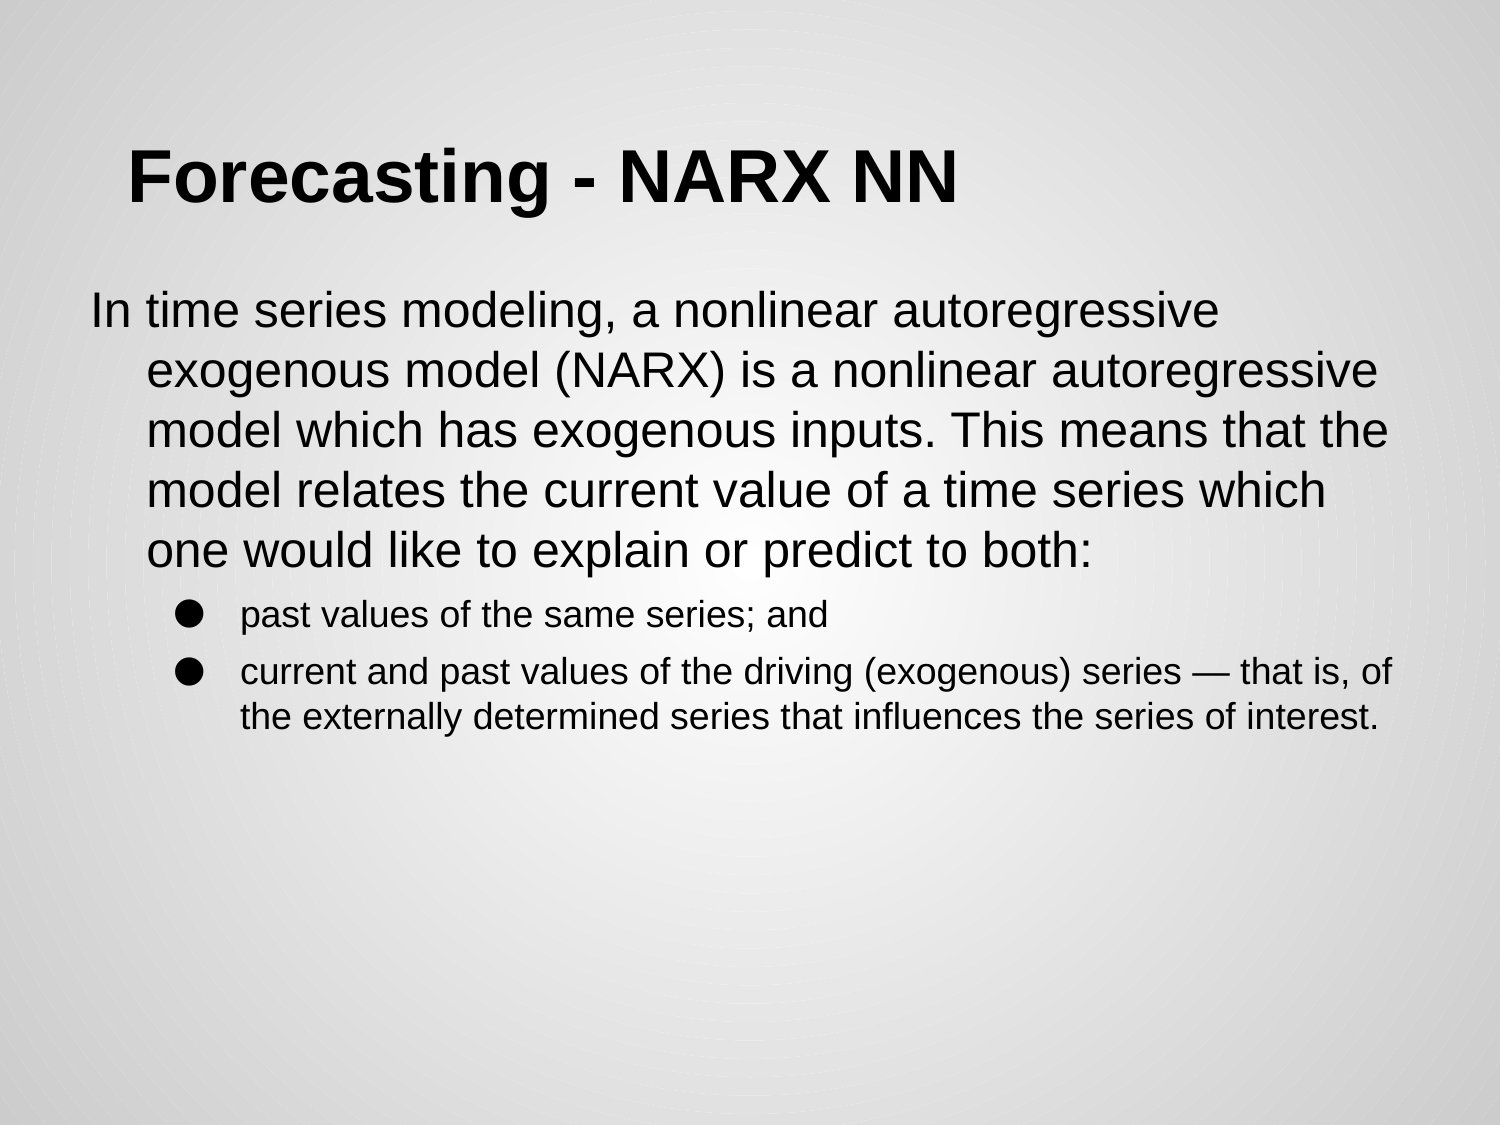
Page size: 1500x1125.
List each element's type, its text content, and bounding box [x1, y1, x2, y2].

title Forecasting - NARX NN [75, 45, 1425, 233]
list In time series modeling, a nonlinear autoregressive exogenous model (NARX) is a nonlinear autoregressive model which has exogenous inputs. This means that the model relates the current value of a time series which one would like to explain or predict to both: past values of the same series; and current and past values of the driving (exogenous) series — that is, of the externally determined series that influences the series of interest. [75, 262, 1425, 1078]
